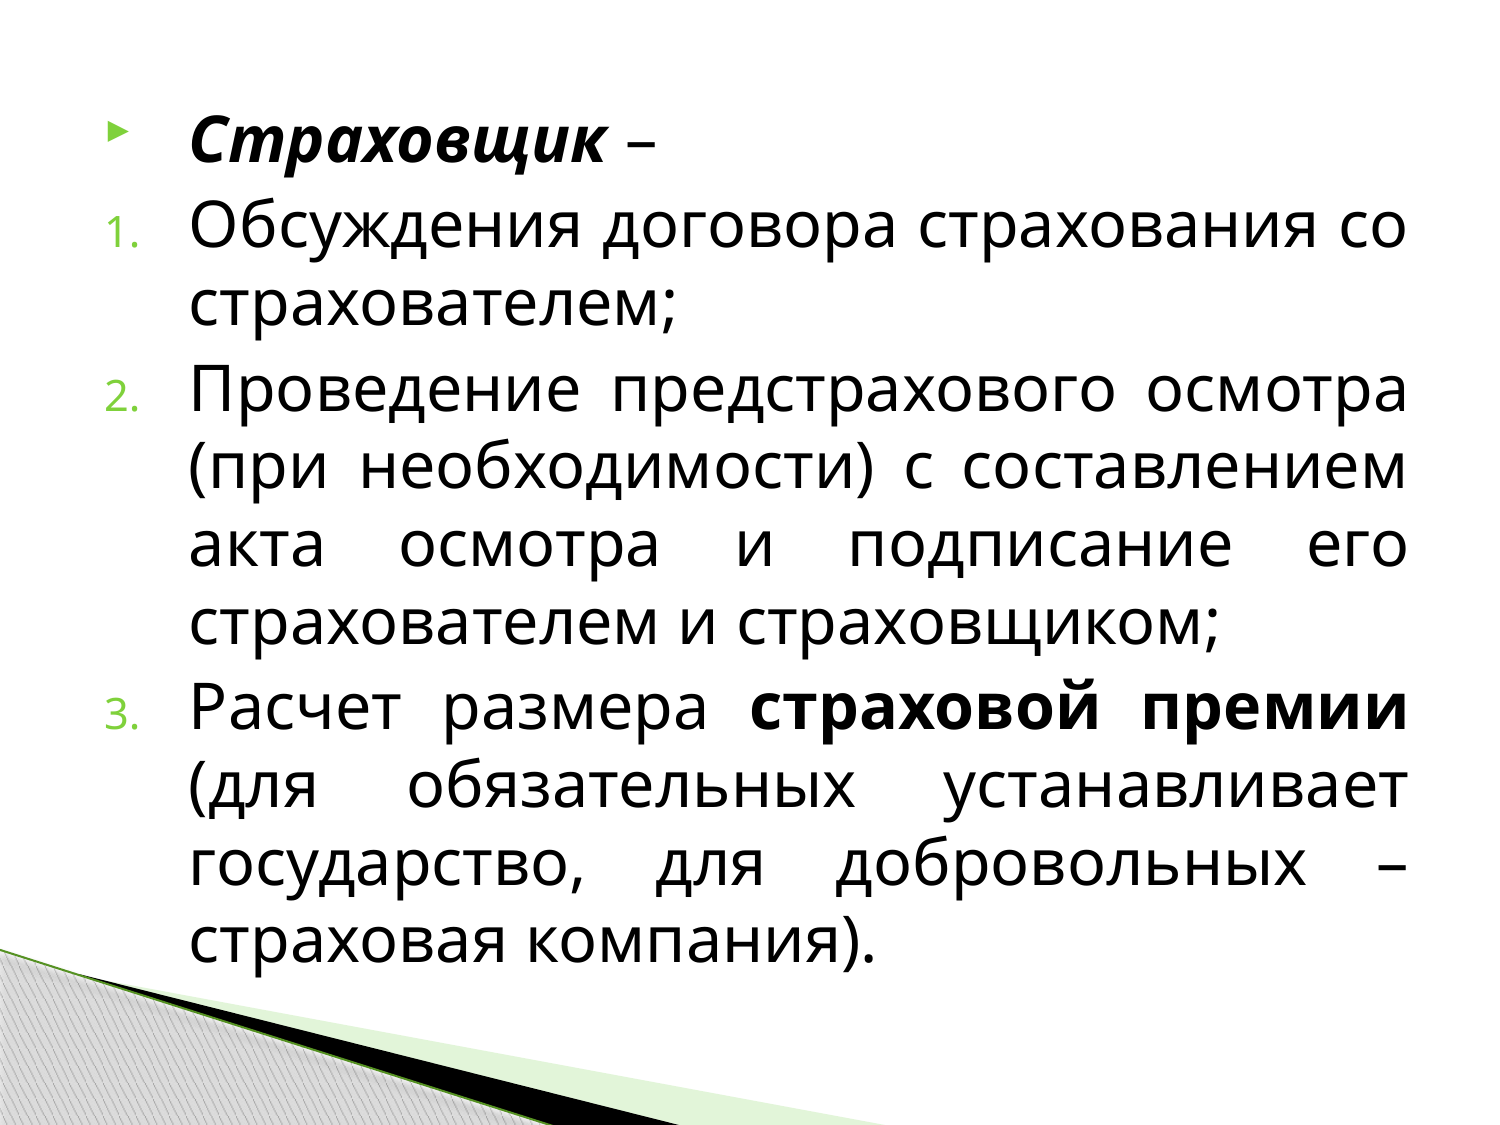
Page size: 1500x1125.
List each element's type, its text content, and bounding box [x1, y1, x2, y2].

list Страховщик – Обсуждения договора страхования со страхователем; Проведение предстрахового осмотра (при необходимости) с составлением акта осмотра и подписание его страхователем и страховщиком; Расчет размера страховой премии (для обязательных устанавливает государство, для добровольных – страховая компания). [75, 90, 1425, 1035]
